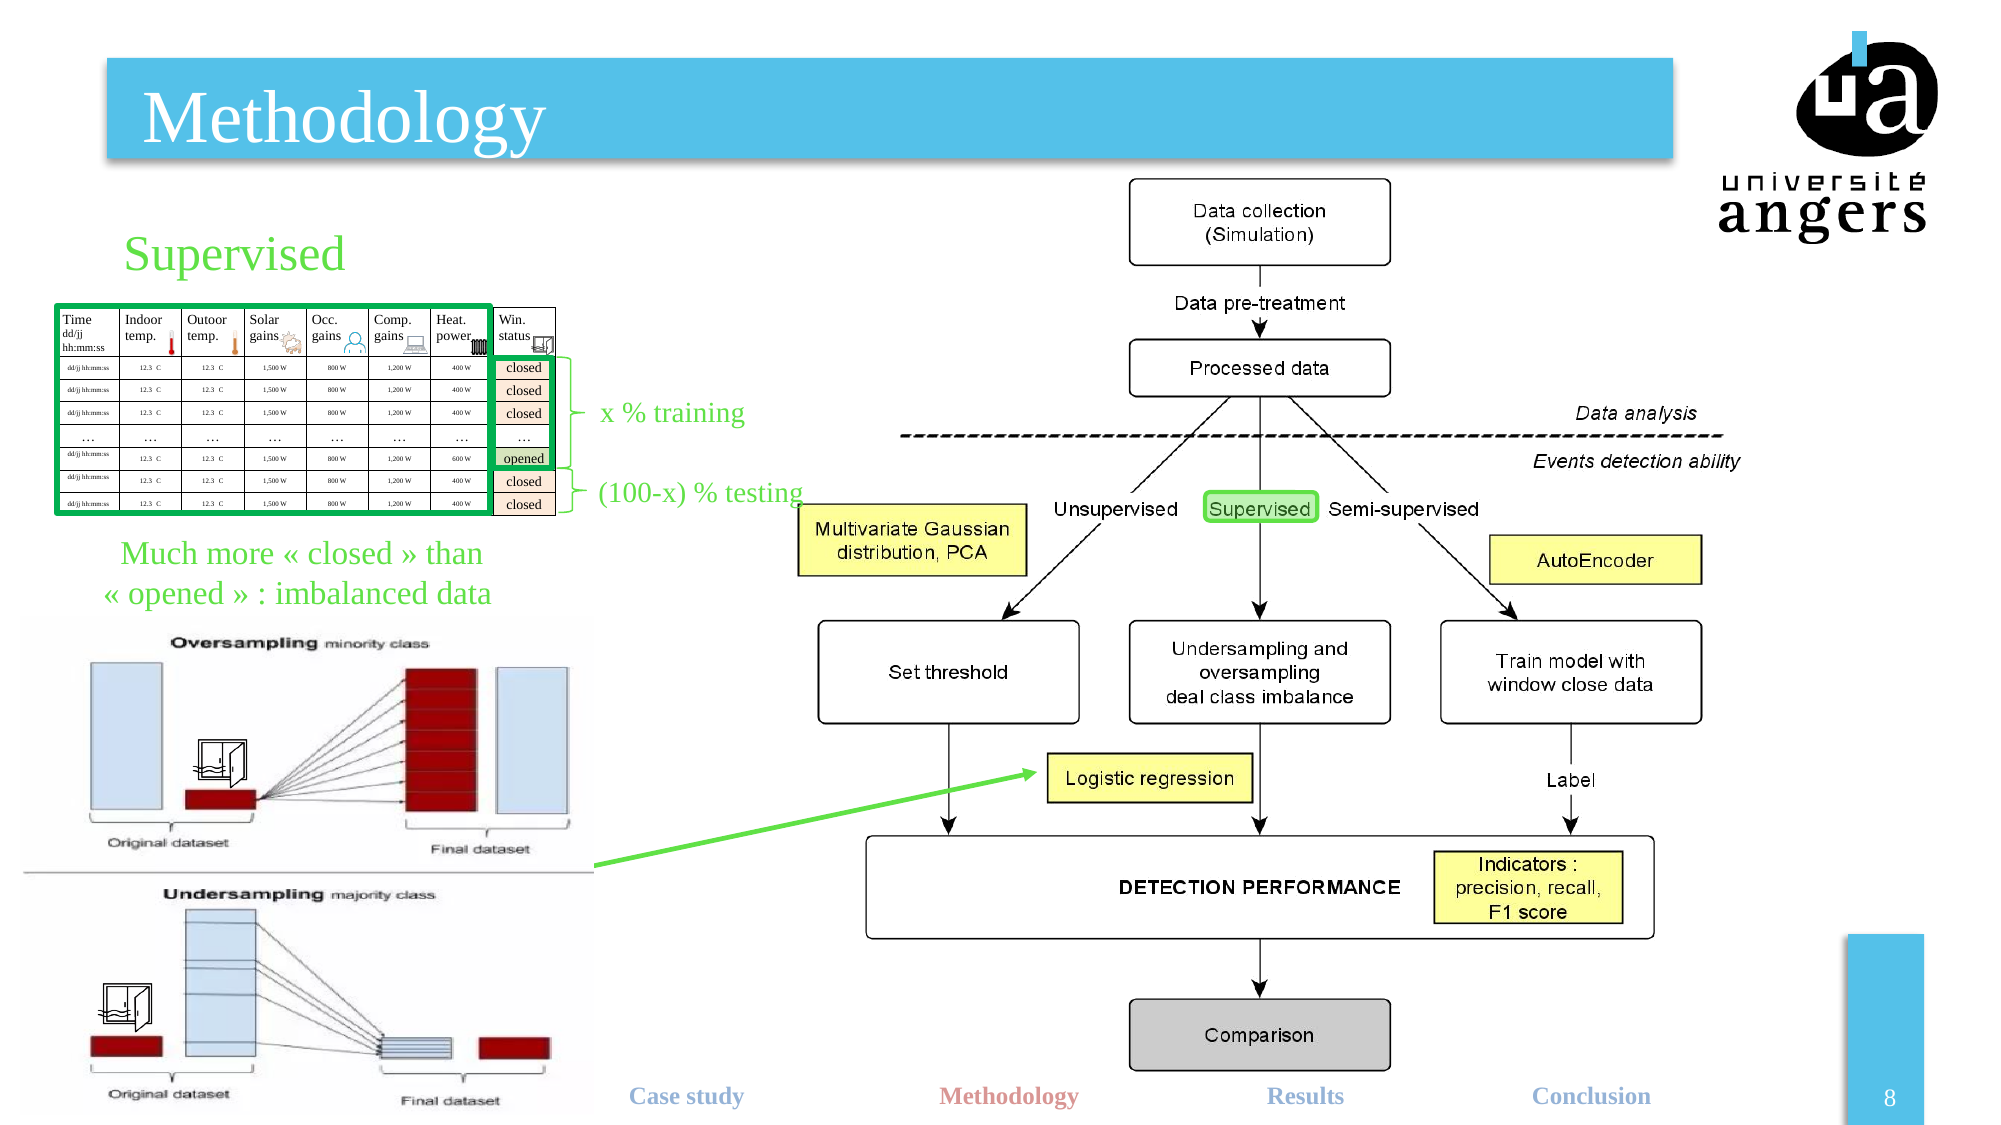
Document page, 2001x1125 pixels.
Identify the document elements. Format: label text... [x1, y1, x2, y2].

title Methodology [107, 57, 1674, 159]
text_box Supervised [108, 212, 374, 288]
text_box Introduction Case study Methodology Results Conclusion [598, 1072, 1709, 1117]
text_box Much more « closed » than « opened » : imbalanced data [51, 525, 553, 615]
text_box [598, 771, 1038, 867]
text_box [56, 305, 558, 522]
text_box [556, 356, 853, 517]
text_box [19, 616, 595, 1115]
picture [1838, 931, 1928, 1125]
slide_number 8 [1848, 1085, 1926, 1118]
picture [784, 31, 1938, 1083]
